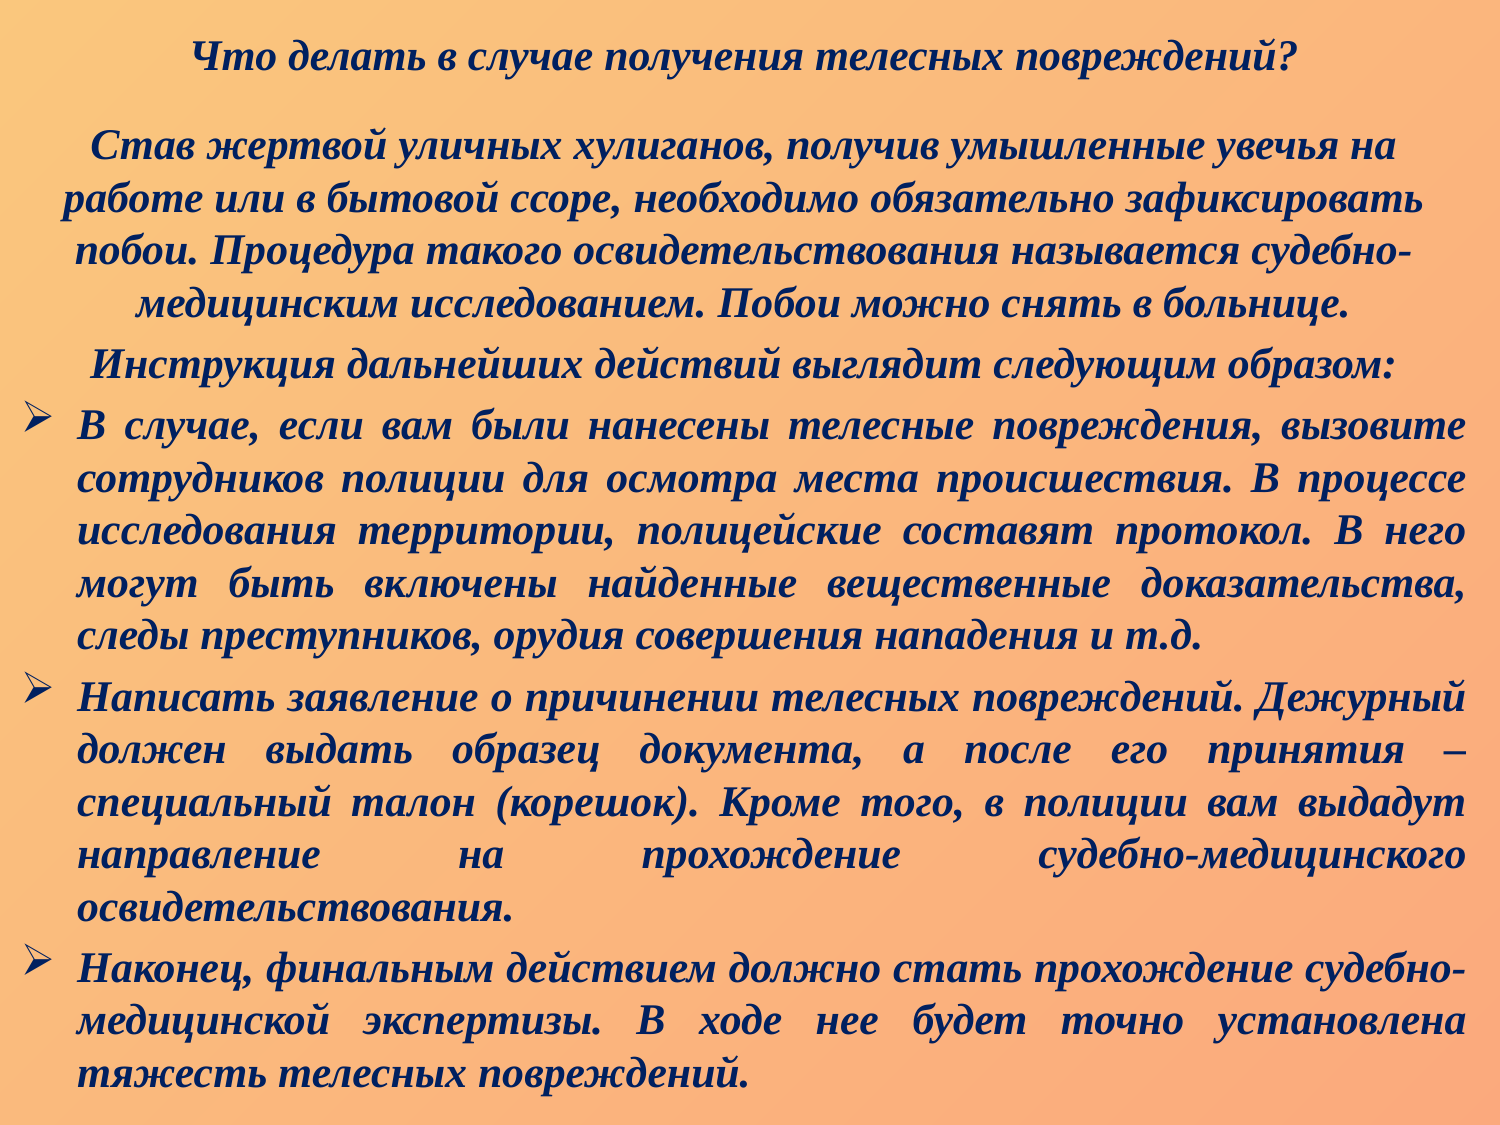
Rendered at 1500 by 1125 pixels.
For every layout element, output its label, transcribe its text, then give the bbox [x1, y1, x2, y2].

list Что делать в случае получения телесных повреждений? Став жертвой уличных хулиганов, получив умышленные увечья на работе или в бытовой ссоре, необходимо обязательно зафиксировать побои. Процедура такого освидетельствования называется судебно-медицинским исследованием. Побои можно снять в больнице. Инструкция дальнейших действий выглядит следующим образом: В случае, если вам были нанесены телесные повреждения, вызовите сотрудников полиции для осмотра места происшествия. В процессе исследования территории, полицейские составят протокол. В него могут быть включены найденные вещественные доказательства, следы преступников, орудия совершения нападения и т.д. Написать заявление о причинении телесных повреждений. Дежурный должен выдать образец документа, а после его принятия – специальный талон (корешок). Кроме того, в полиции вам выдадут направление на прохождение судебно-медицинского освидетельствования. Наконец, финальным действием должно стать прохождение судебно-медицинской экспертизы. В ходе нее будет точно установлена тяжесть телесных повреждений. [5, 19, 1483, 1125]
